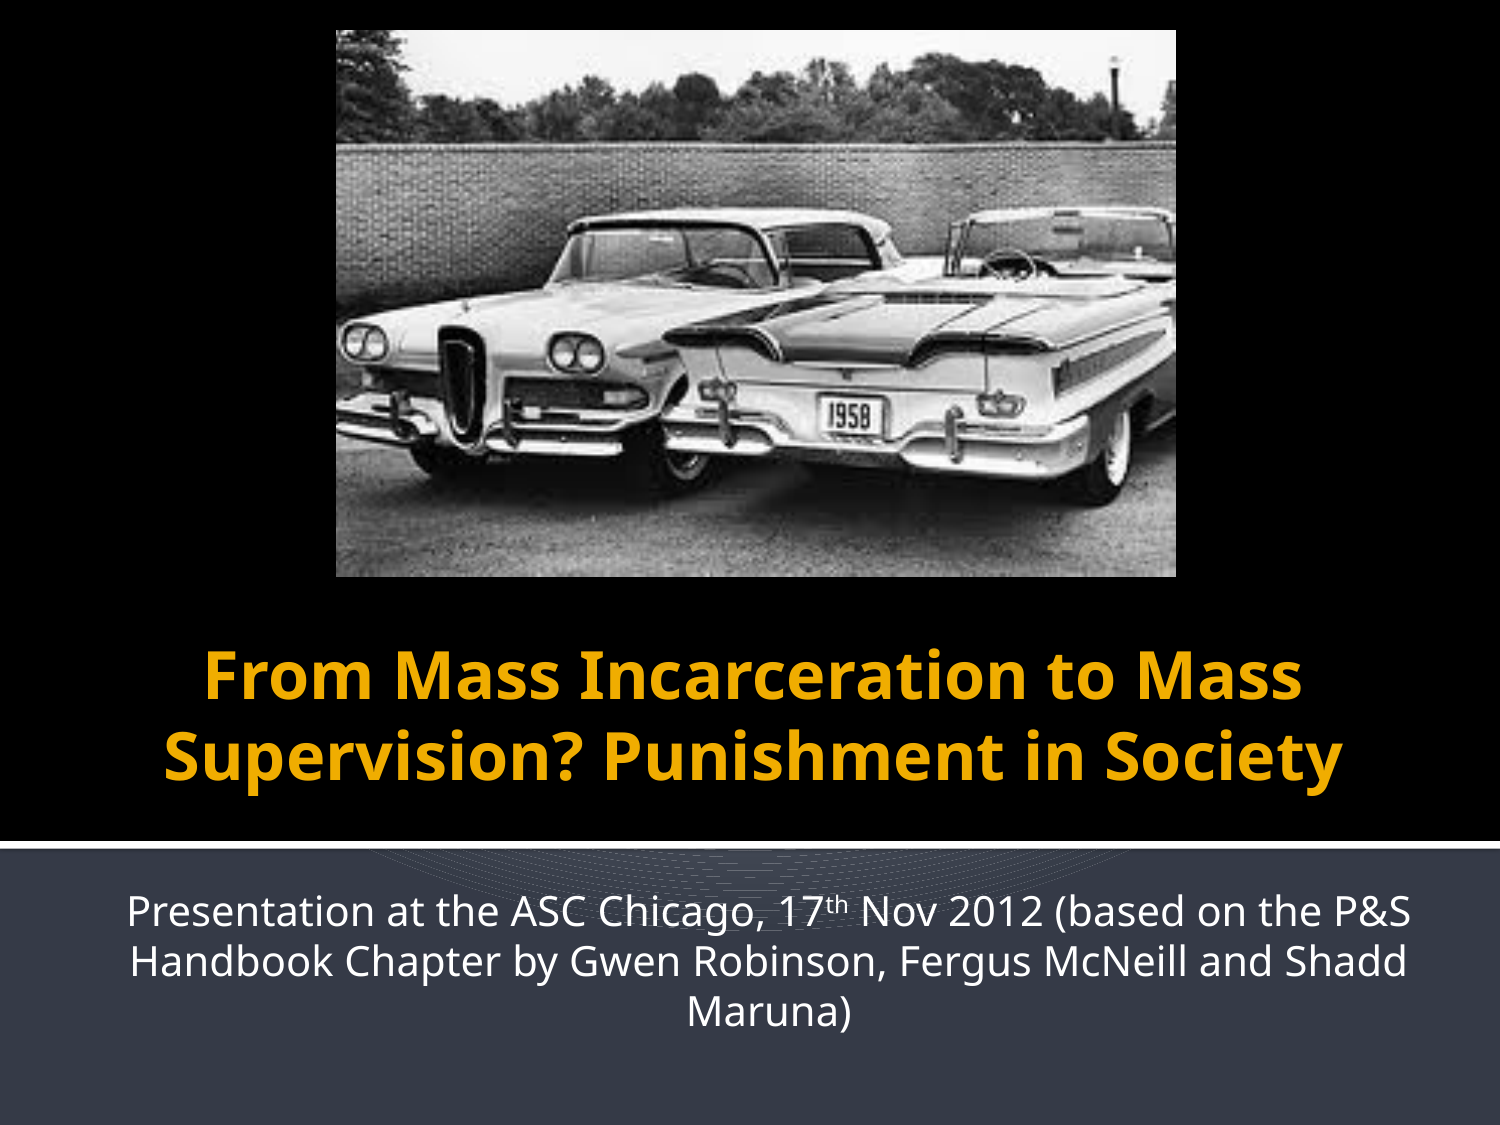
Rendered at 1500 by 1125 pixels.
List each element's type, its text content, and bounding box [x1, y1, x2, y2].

title From Mass Incarceration to Mass Supervision? Punishment in Society [0, 633, 1500, 826]
subtitle Presentation at the ASC Chicago, 17th Nov 2012 (based on the P&S Handbook Chapter by Gwen Robinson, Fergus McNeill and Shadd Maruna) [100, 846, 1426, 1035]
picture [336, 30, 1176, 578]
